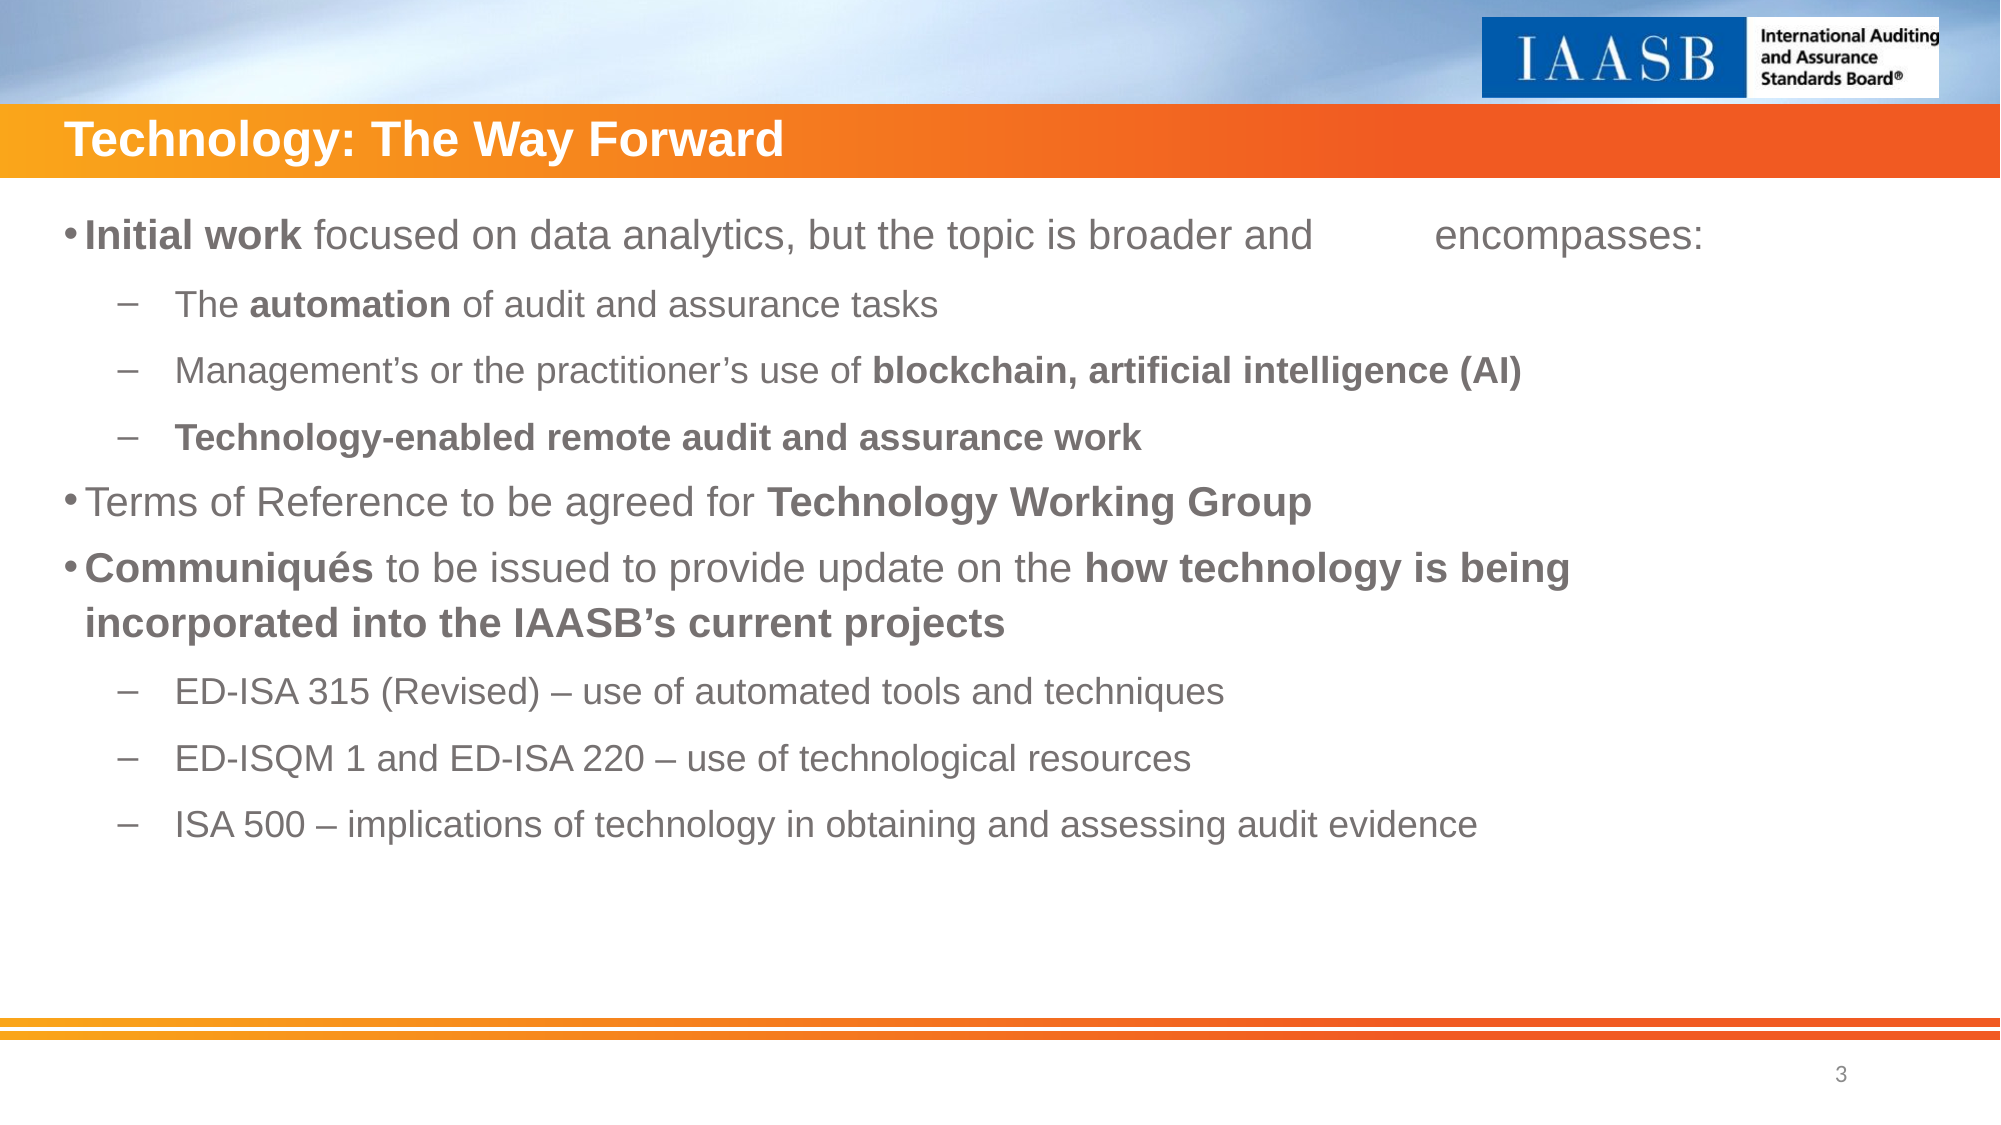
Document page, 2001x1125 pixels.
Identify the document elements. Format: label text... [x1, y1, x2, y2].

text_box Initial work focused on data analytics, but the topic is broader and encompasses: The automation of audit and assurance tasks Management’s or the practitioner’s use of blockchain, artificial intelligence (AI) Technology-enabled remote audit and assurance work Terms of Reference to be agreed for Technology Working Group Communiqués to be issued to provide update on the how technology is being incorporated into the IAASB’s current projects ED-ISA 315 (Revised) – use of automated tools and techniques ED-ISQM 1 and ED-ISA 220 – use of technological resources ISA 500 – implications of technology in obtaining and assessing audit evidence [48, 196, 1840, 901]
text_box Technology: The Way Forward [48, 109, 1863, 171]
picture [0, 0, 2000, 104]
slide_number 3 [1412, 1042, 1863, 1103]
